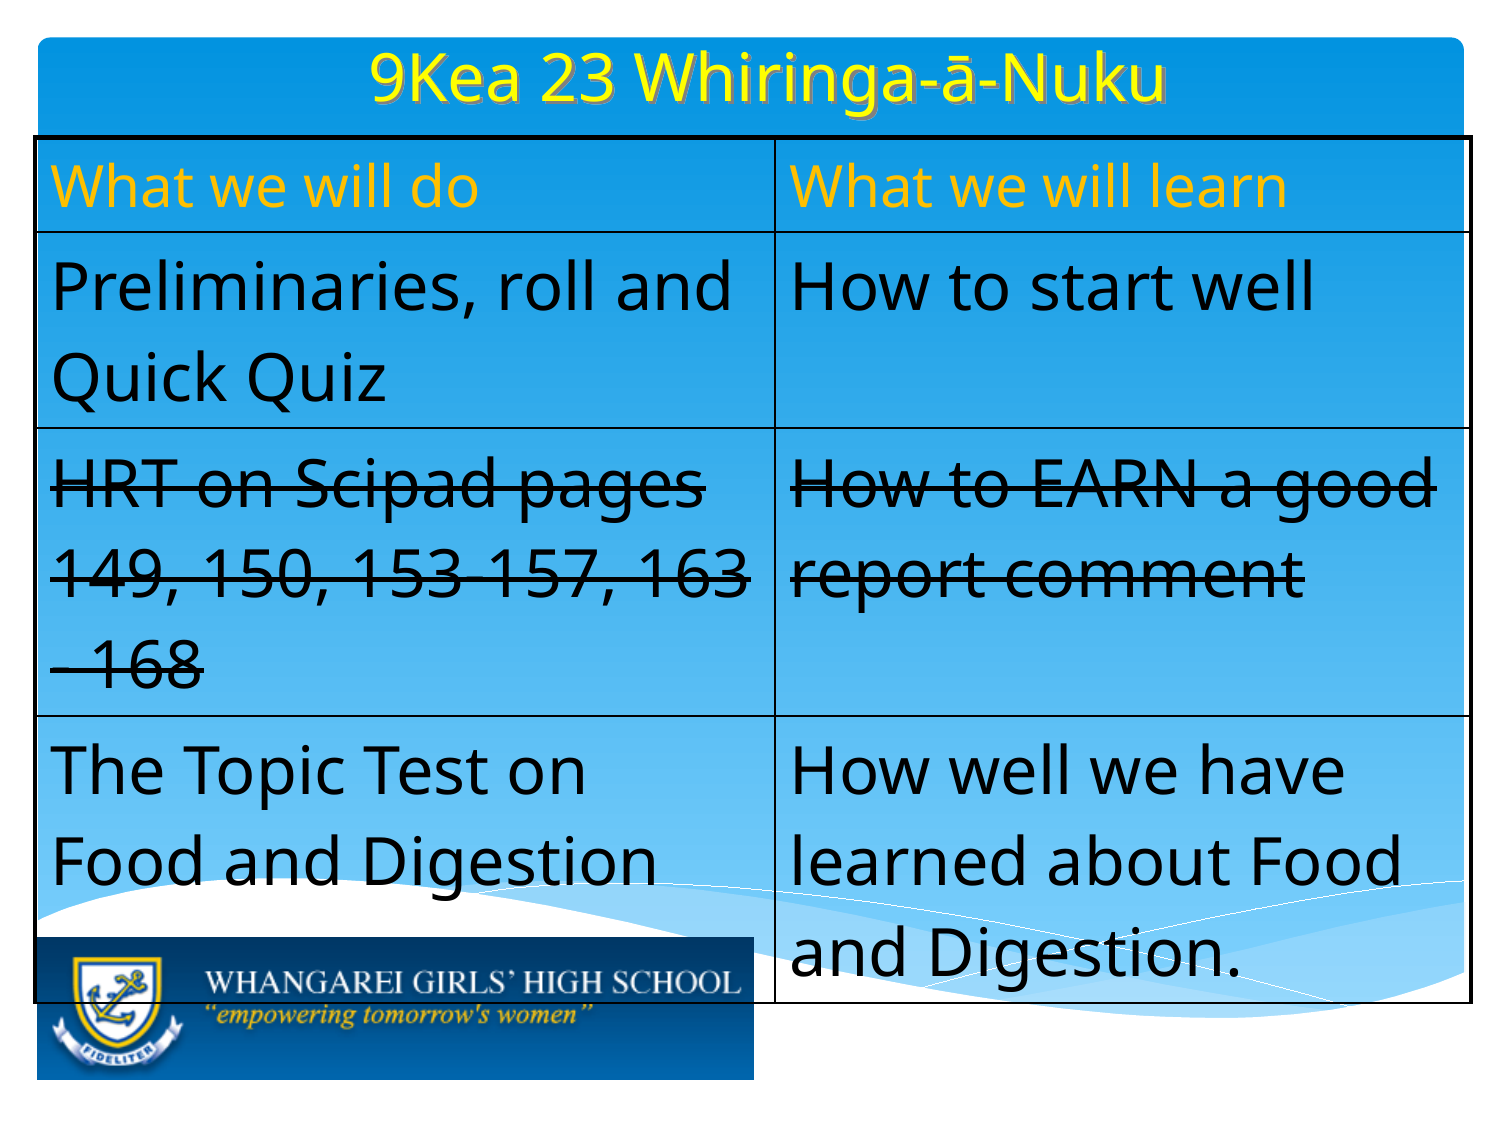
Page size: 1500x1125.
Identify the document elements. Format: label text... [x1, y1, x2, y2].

table_cell How to EARN a good report comment [776, 429, 1469, 715]
table_cell Preliminaries, roll and Quick Quiz [37, 233, 774, 427]
table_header What we will do [37, 140, 774, 231]
table_cell How to start well [776, 233, 1469, 427]
table_cell HRT on Scipad pages 149, 150, 153-157, 163 - 168 [37, 429, 774, 715]
table_cell How well we have learned about Food and Digestion. [776, 717, 1469, 1002]
picture [37, 937, 754, 1080]
table_cell The Topic Test on Food and Digestion [37, 717, 774, 1002]
text_box 9Kea 23 Whiringa-ā-Nuku [162, 24, 1375, 125]
table_header What we will learn [776, 140, 1469, 231]
